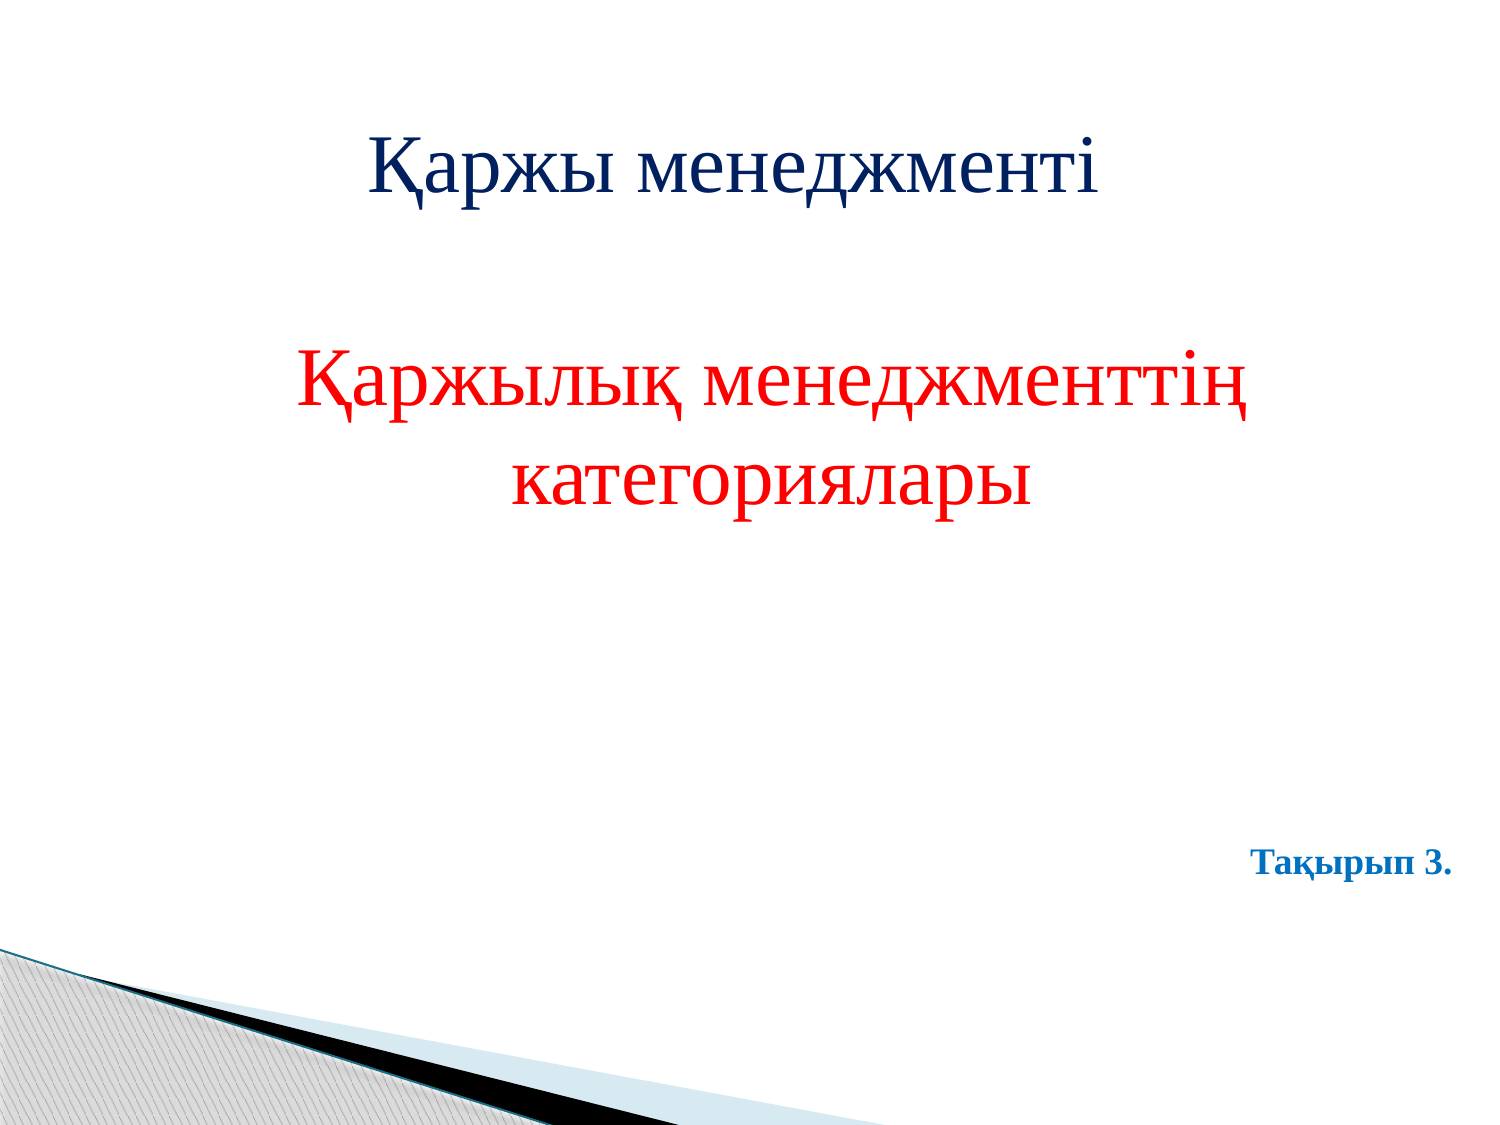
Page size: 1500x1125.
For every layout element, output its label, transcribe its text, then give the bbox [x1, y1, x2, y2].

text_box Қаржылық менеджменттің категориялары Тақырып 3. [76, 314, 1468, 890]
text_box Қаржы менеджменті [76, 101, 1412, 217]
